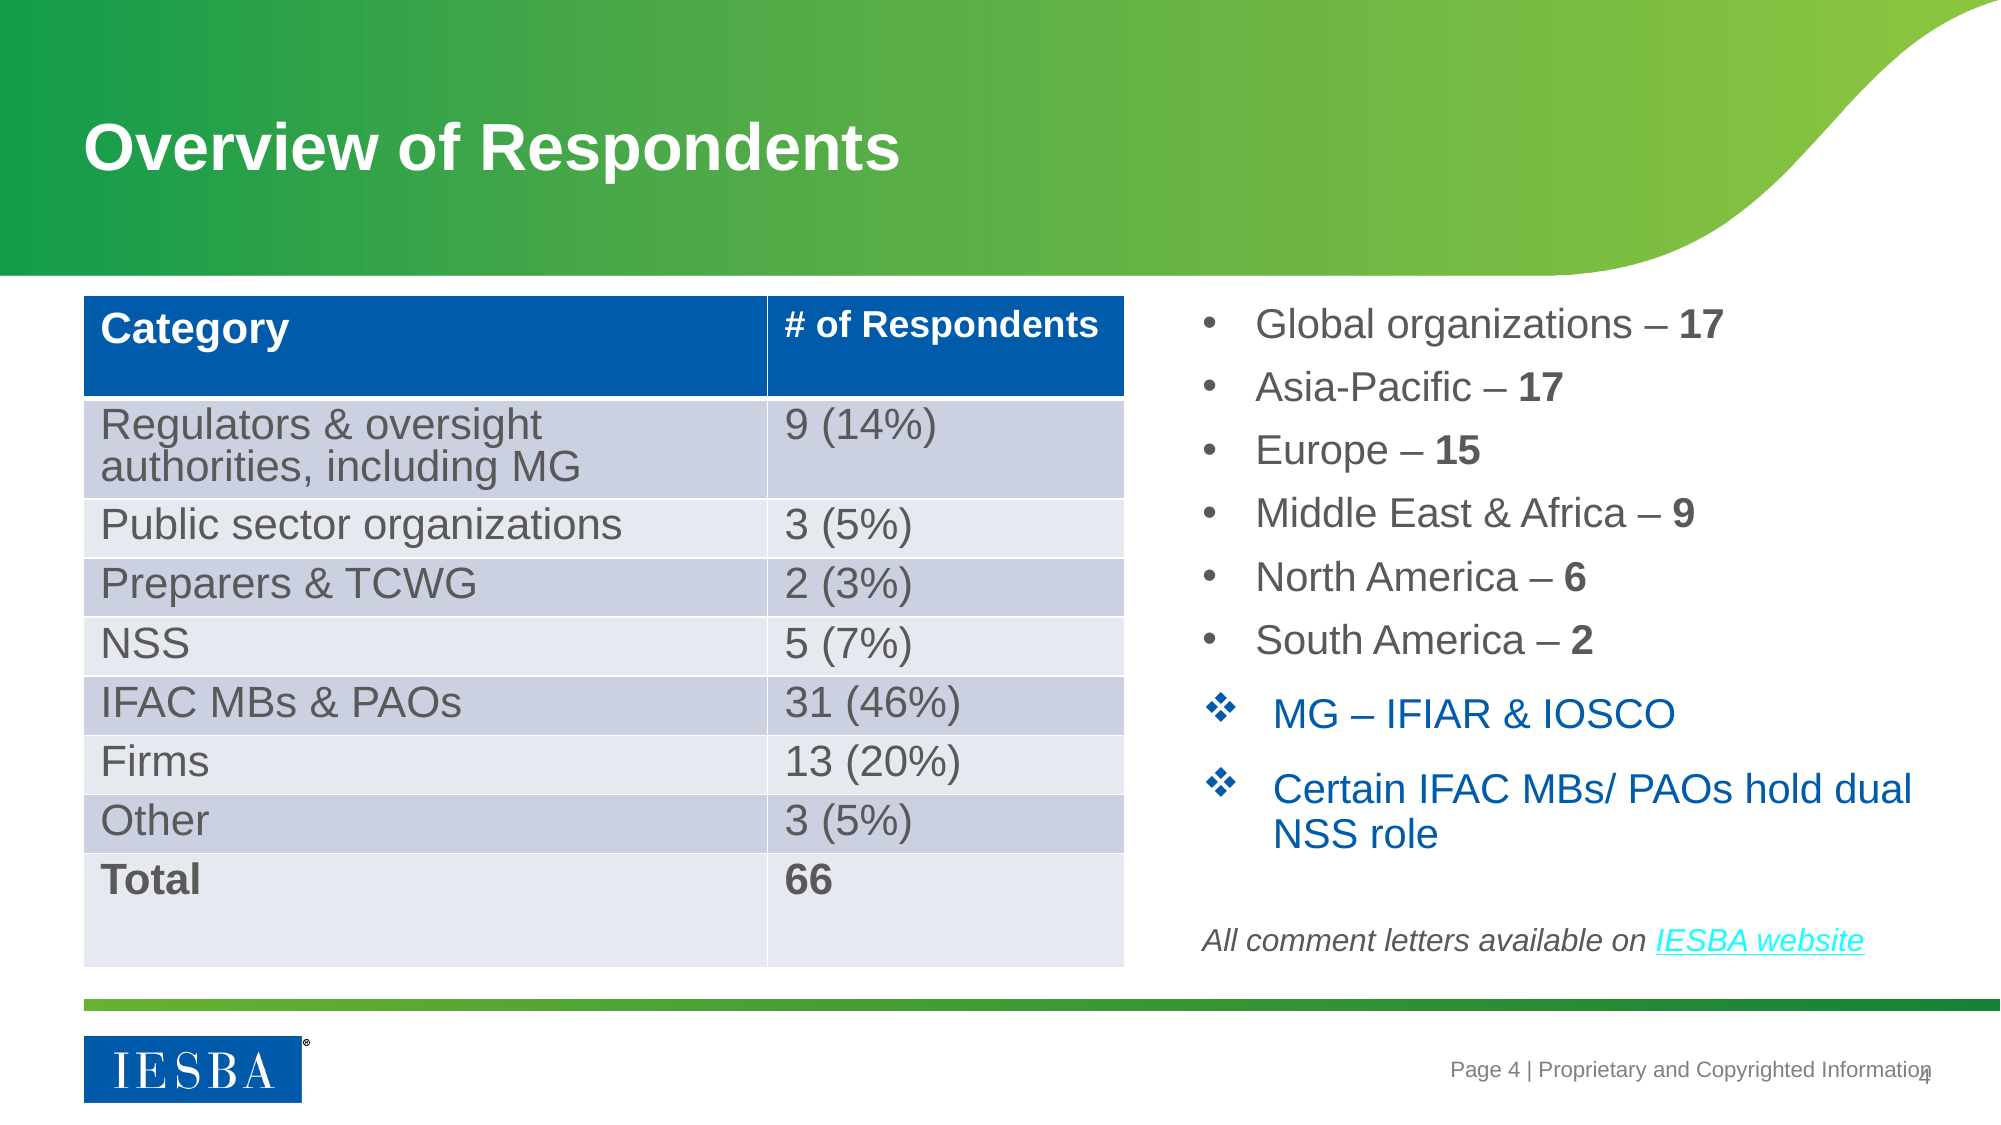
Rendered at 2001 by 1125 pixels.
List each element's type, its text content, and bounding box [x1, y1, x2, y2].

table_cell Regulators & oversight authorities, including MG [84, 401, 767, 498]
table_cell IFAC MBs & PAOs [84, 677, 767, 735]
picture [0, 0, 2000, 276]
table_cell NSS [84, 618, 767, 675]
table_header # of Respondents [768, 296, 1124, 396]
table_cell Preparers & TCWG [84, 559, 767, 616]
title Overview of Respondents [83, 99, 1734, 188]
table_cell 31 (46%) [768, 677, 1124, 735]
slide_number 4 [1905, 1055, 1934, 1083]
table_cell 3 (5%) [768, 795, 1124, 853]
table_cell 66 [768, 854, 1124, 967]
text_box Global organizations – 17 Asia-Pacific – 17 Europe – 15 Middle East & Africa – 9 North America – 6 South America – 2 MG – IFIAR & IOSCO Certain IFAC MBs/ PAOs hold dual NSS role All comment letters available on IESBA website [1187, 295, 1938, 967]
table_cell 9 (14%) [768, 401, 1124, 498]
table_cell Firms [84, 736, 767, 794]
table_cell Other [84, 795, 767, 853]
picture [84, 1036, 310, 1103]
table_cell 13 (20%) [768, 736, 1124, 794]
table_cell 3 (5%) [768, 500, 1124, 557]
table_cell Public sector organizations [84, 500, 767, 557]
table_cell 5 (7%) [768, 618, 1124, 675]
table_cell 2 (3%) [768, 559, 1124, 616]
table_header Category [84, 296, 767, 396]
table_cell Total [84, 854, 767, 967]
